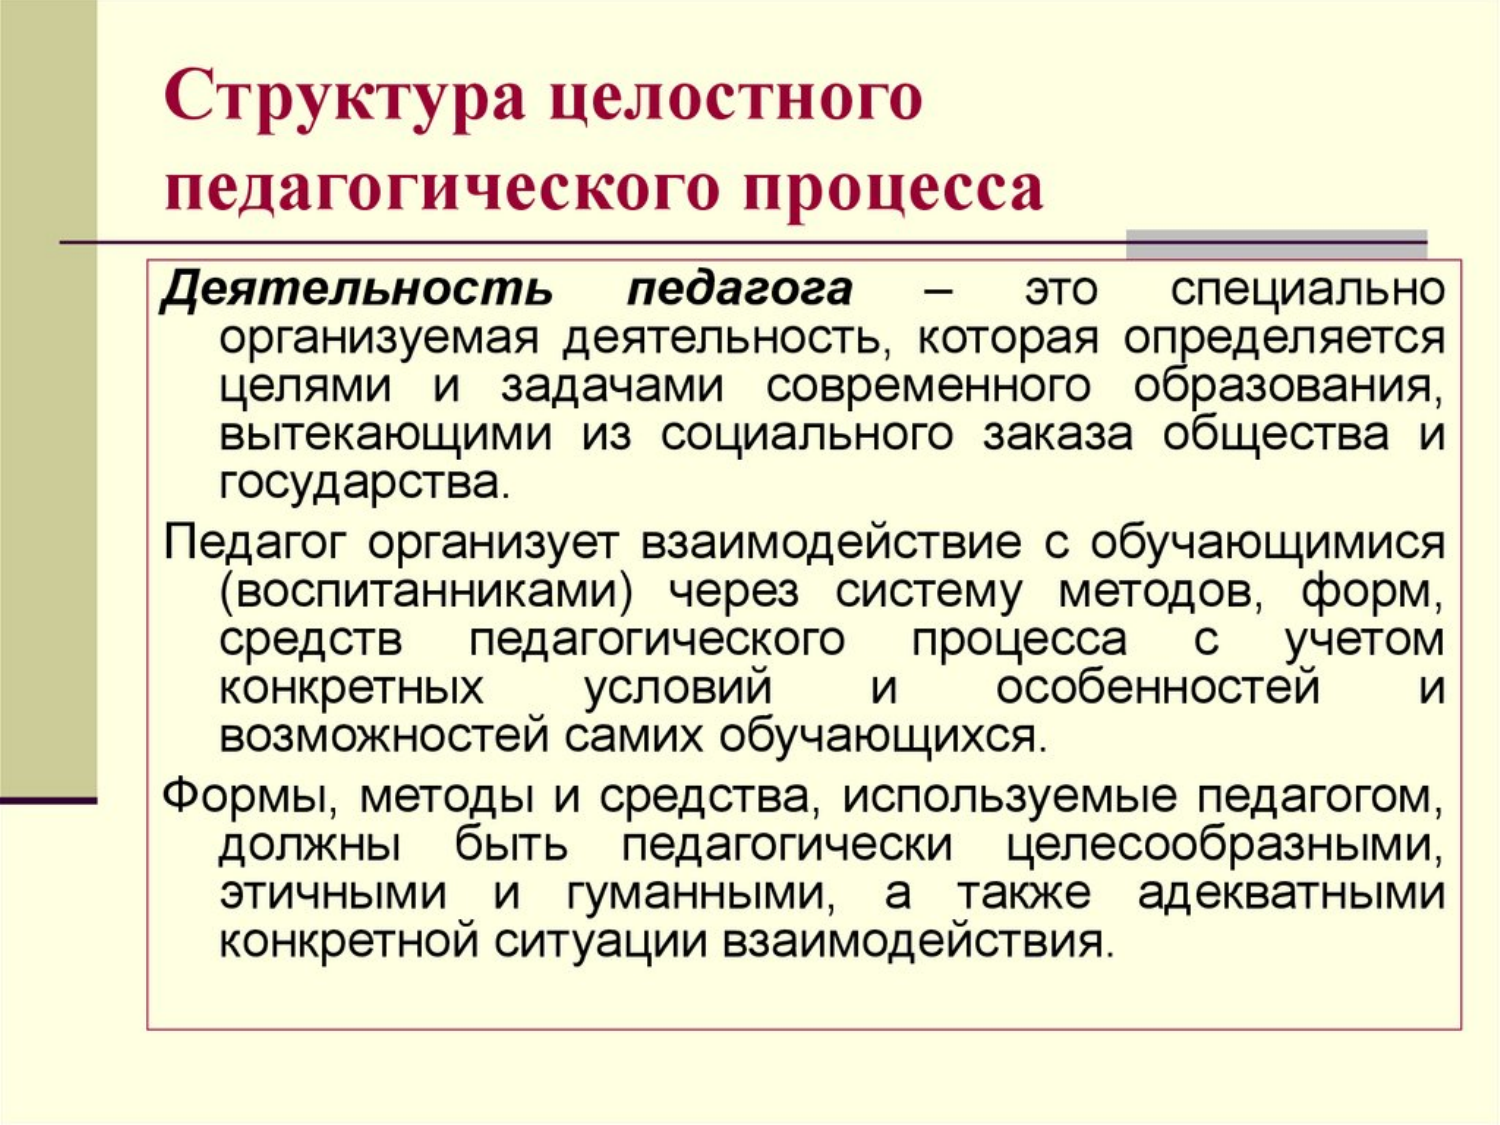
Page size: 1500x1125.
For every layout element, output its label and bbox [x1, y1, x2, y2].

list [0, 0, 1500, 1125]
